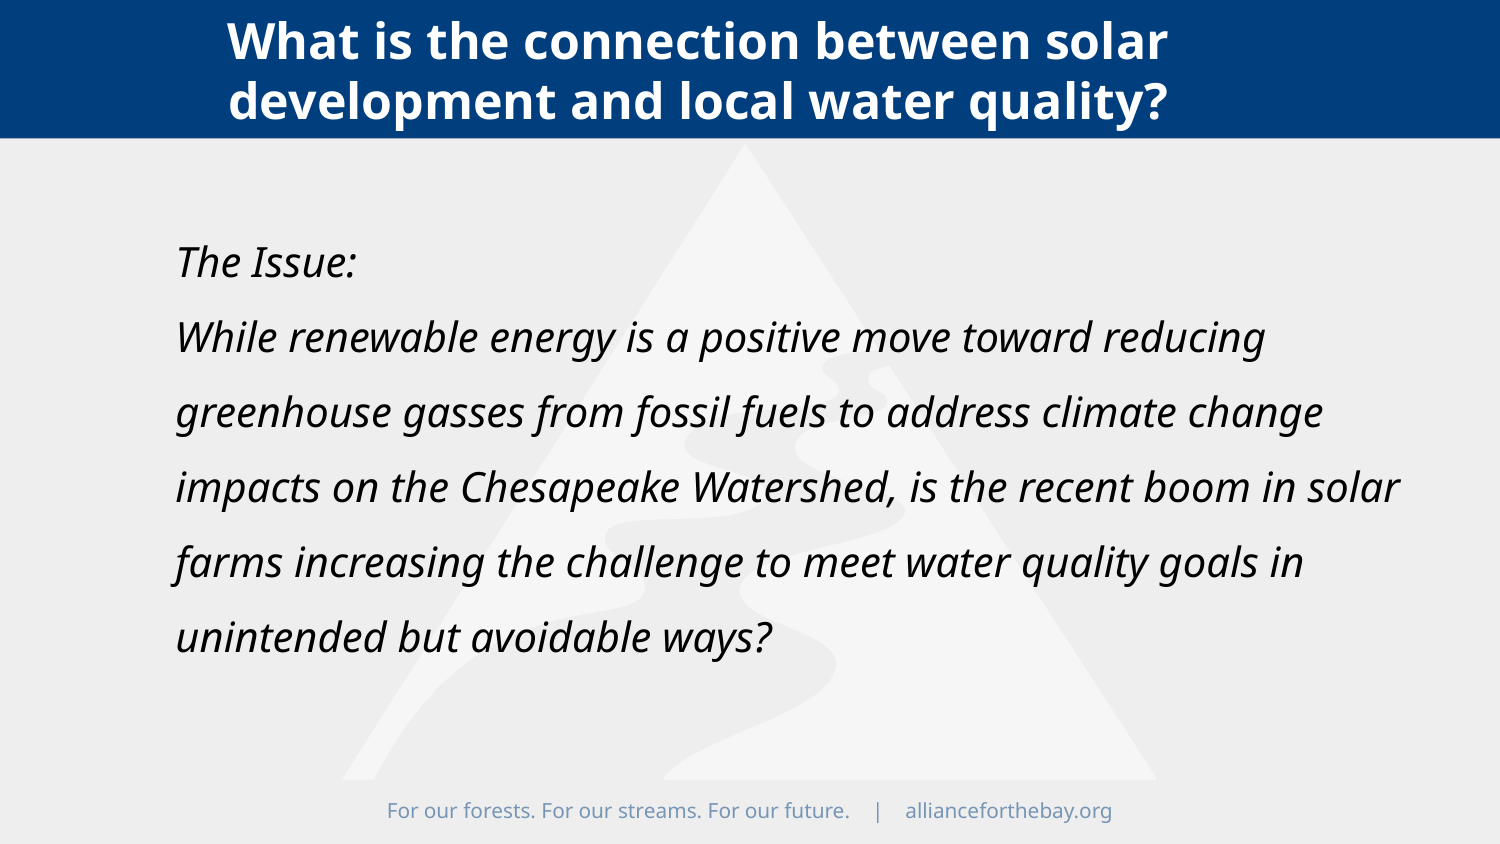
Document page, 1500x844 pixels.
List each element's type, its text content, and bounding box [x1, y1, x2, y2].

text_box [0, 0, 1500, 139]
text_box The Issue: While renewable energy is a positive move toward reducing greenhouse gasses from fossil fuels to address climate change impacts on the Chesapeake Watershed, is the recent boom in solar farms increasing the challenge to meet water quality goals in unintended but avoidable ways? [92, 107, 1416, 844]
text_box What is the connection between solar development and local water quality? [92, 2, 1305, 107]
